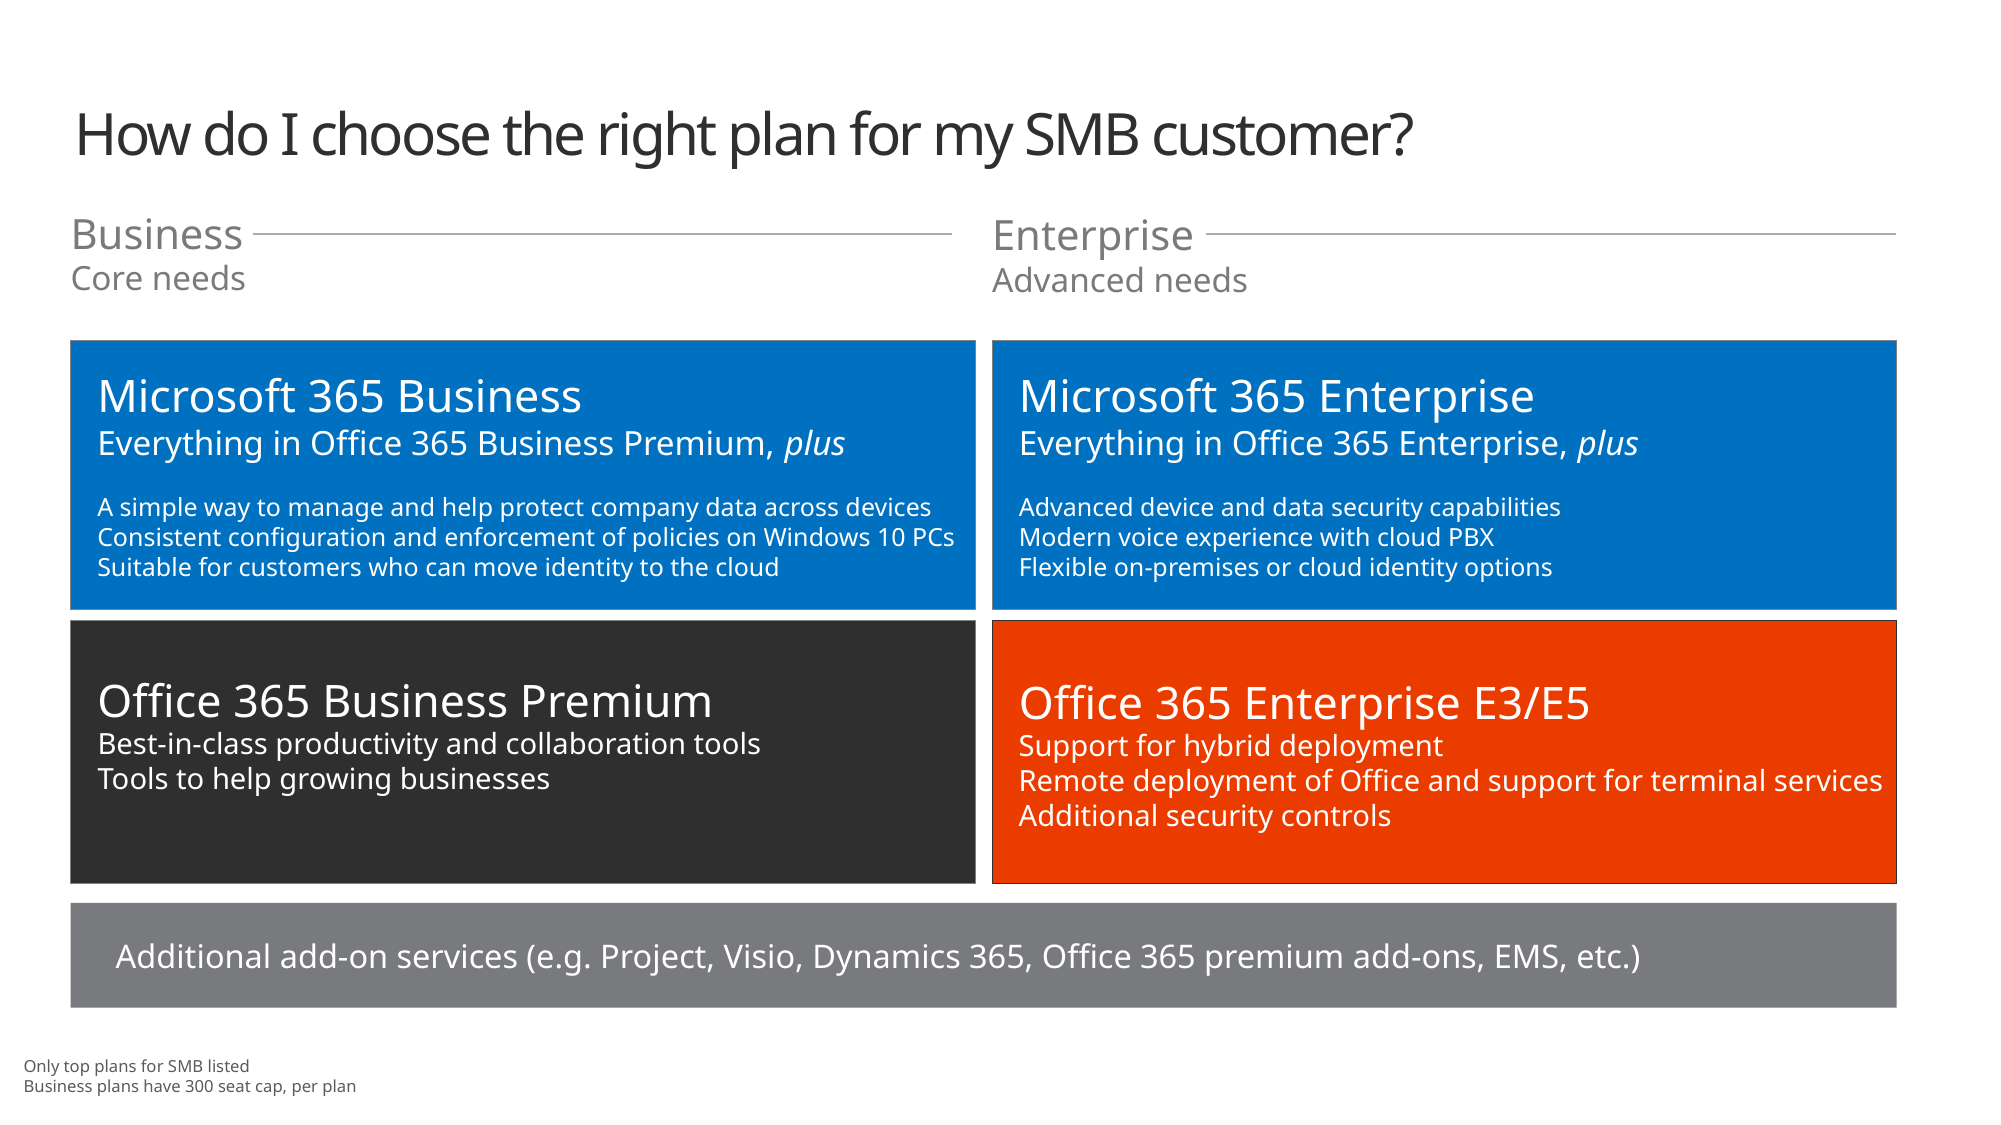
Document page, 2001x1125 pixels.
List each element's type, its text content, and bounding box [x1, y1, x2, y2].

text_box Office 365 Business Premium [70, 619, 976, 884]
text_box Microsoft 365 Business Everything in Office 365 Business Premium, plus A simple way to manage and help protect company data across devices Consistent configuration and enforcement of policies on Windows 10 PCs Suitable for customers who can move identity to the cloud [70, 339, 976, 610]
text_box Enterprise Advanced needs [992, 209, 1899, 309]
text_box Business Core needs [70, 207, 975, 308]
text_box Microsoft 365 Enterprise Everything in Office 365 Enterprise, plus Advanced device and data security capabilities Modern voice experience with cloud PBX Flexible on-premises or cloud identity options [991, 339, 1897, 610]
text_box Best-in-class productivity and collaboration tools Tools to help growing businesses [78, 725, 801, 856]
text_box Support for hybrid deployment Remote deployment of Office and support for terminal services Additional security controls [999, 727, 1897, 893]
text_box Only top plans for SMB listed Business plans have 300 seat cap, per plan [8, 1048, 377, 1104]
text_box Additional add-on services (e.g. Project, Visio, Dynamics 365, Office 365 premium add-ons, EMS, etc.) [70, 902, 1897, 1008]
title How do I choose the right plan for my SMB customer? [74, 101, 1930, 167]
text_box Office 365 Enterprise E3/E5 [991, 619, 1897, 884]
